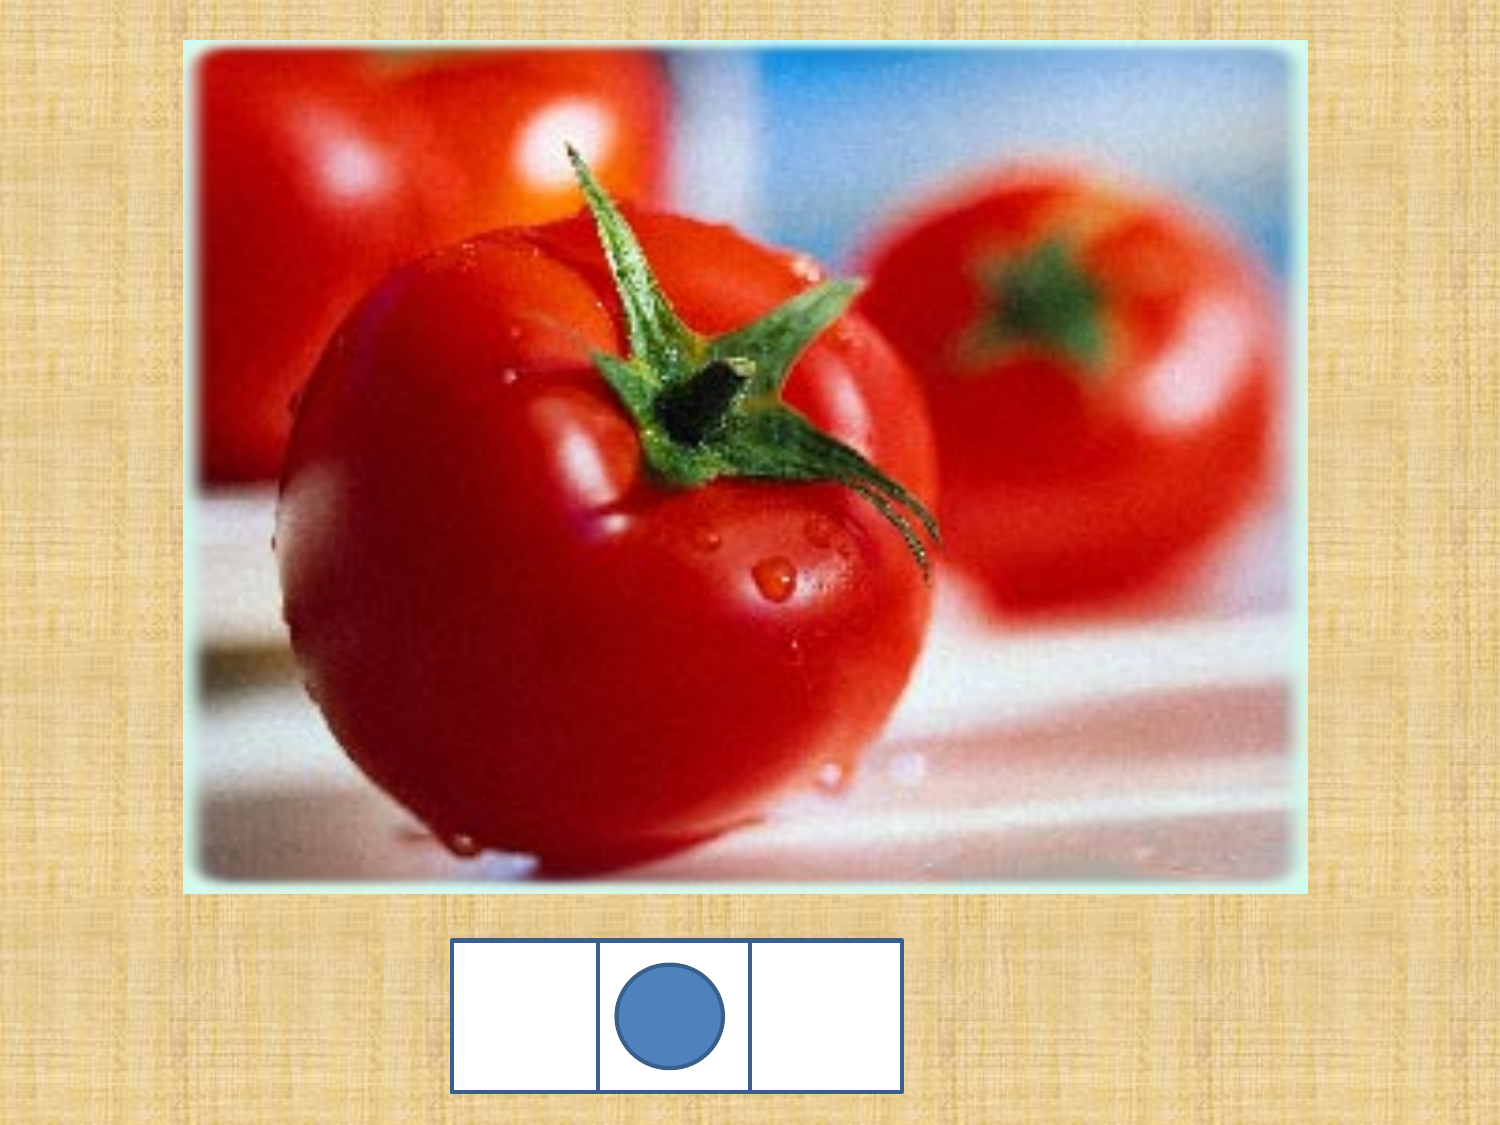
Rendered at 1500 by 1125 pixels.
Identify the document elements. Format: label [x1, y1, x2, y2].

picture [0, 0, 1500, 1125]
text_box [451, 940, 598, 1093]
text_box [616, 964, 723, 1069]
text_box [750, 940, 902, 1093]
text_box [598, 940, 750, 1093]
